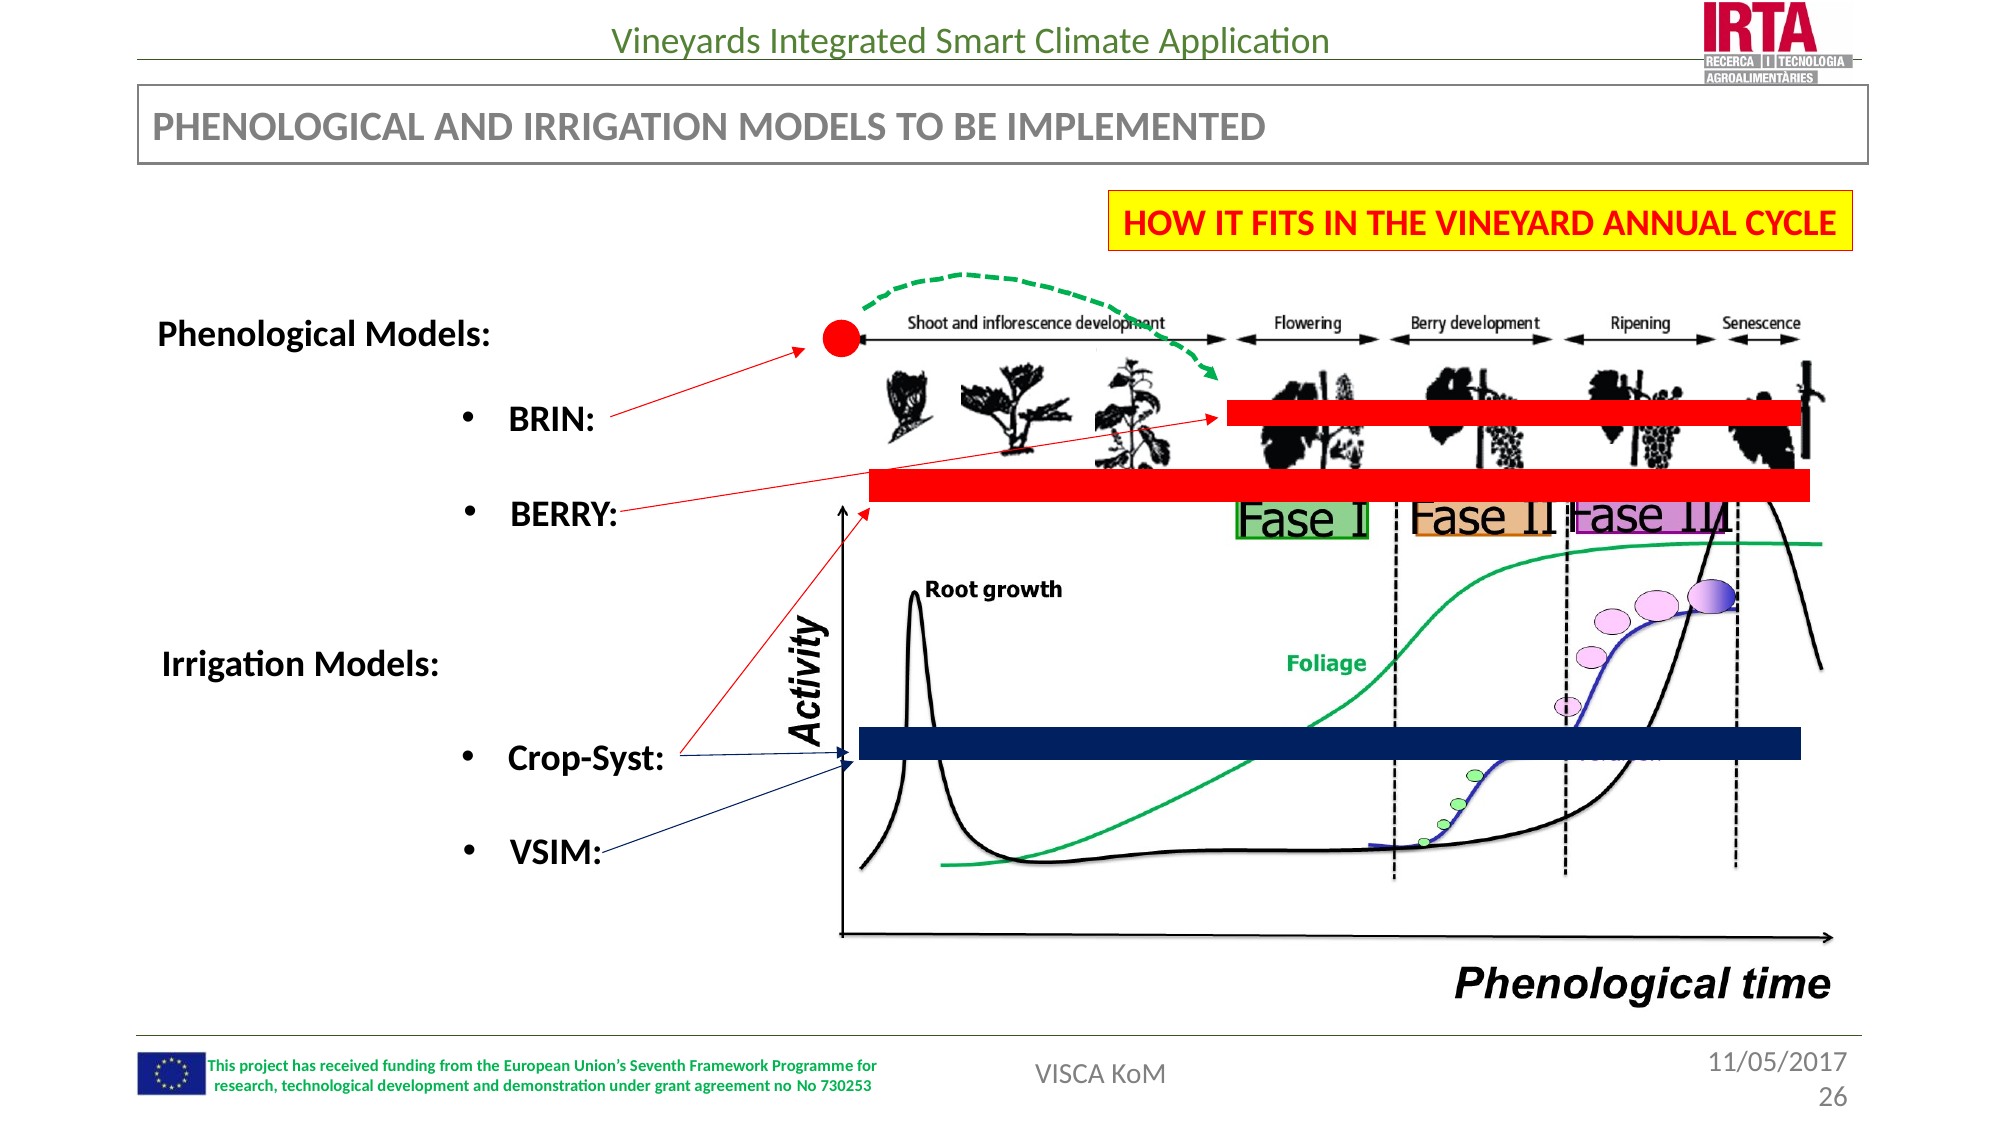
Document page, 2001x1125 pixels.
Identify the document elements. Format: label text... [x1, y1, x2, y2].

text_box Phenological Models: [142, 301, 507, 362]
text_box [681, 752, 850, 756]
picture [731, 276, 1867, 1035]
text_box VSIM: [448, 819, 618, 880]
picture [1704, 2, 1854, 84]
text_box HOW IT FITS IN THE VINEYARD ANNUAL CYCLE [1108, 190, 1853, 251]
text_box BERRY: [448, 481, 634, 541]
text_box Crop-Syst: [446, 725, 680, 786]
picture [136, 1051, 207, 1096]
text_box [602, 761, 854, 853]
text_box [611, 348, 806, 418]
text_box BRIN: [446, 386, 611, 447]
text_box PHENOLOGICAL AND IRRIGATION MODELS TO BE IMPLEMENTED [137, 84, 1869, 165]
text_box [620, 417, 1219, 512]
text_box Irrigation Models: [146, 631, 456, 692]
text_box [679, 507, 870, 754]
